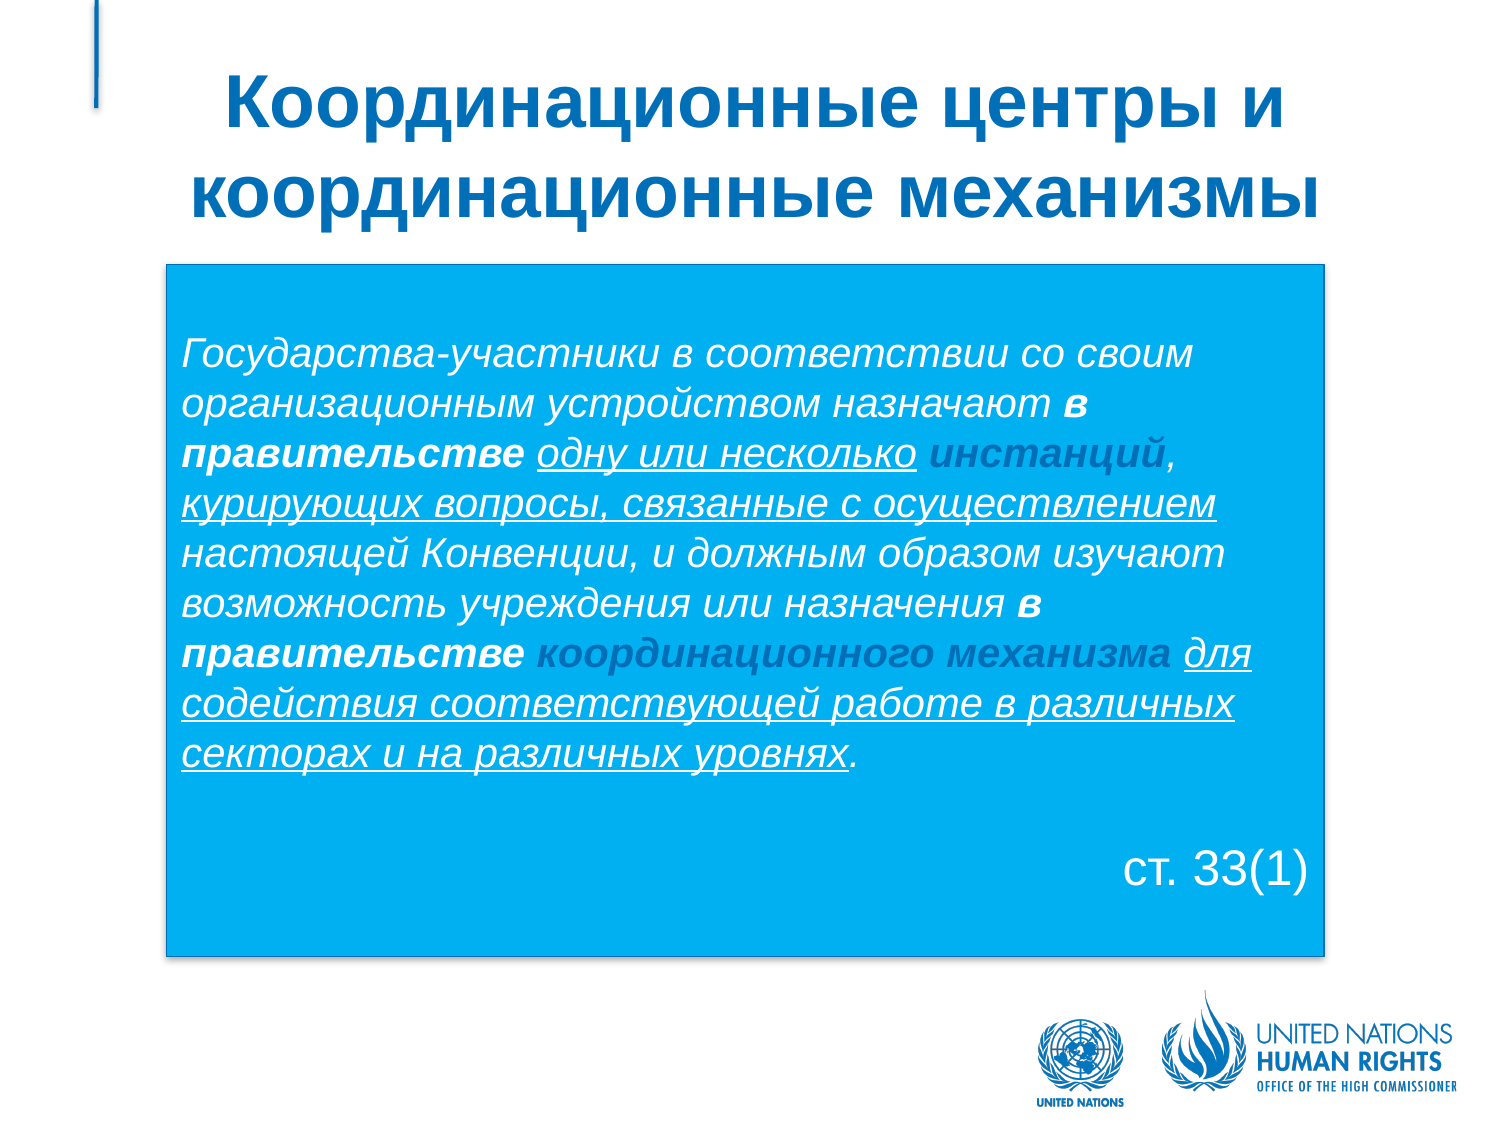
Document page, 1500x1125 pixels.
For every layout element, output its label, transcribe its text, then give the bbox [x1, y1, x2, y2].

text_box Государства-участники в соответствии со своим организационным устройством назначают в правительстве одну или несколько инстанций, курирующих вопросы, связанные с осуществлением настоящей Конвенции, и должным образом изучают возможность учреждения или назначения в правительстве координационного механизма для содействия соответствующей работе в различных секторах и на различных уровнях. ст. 33(1) [166, 264, 1325, 957]
picture [1037, 990, 1457, 1107]
title Координационные центры и координационные механизмы [75, 45, 1437, 224]
